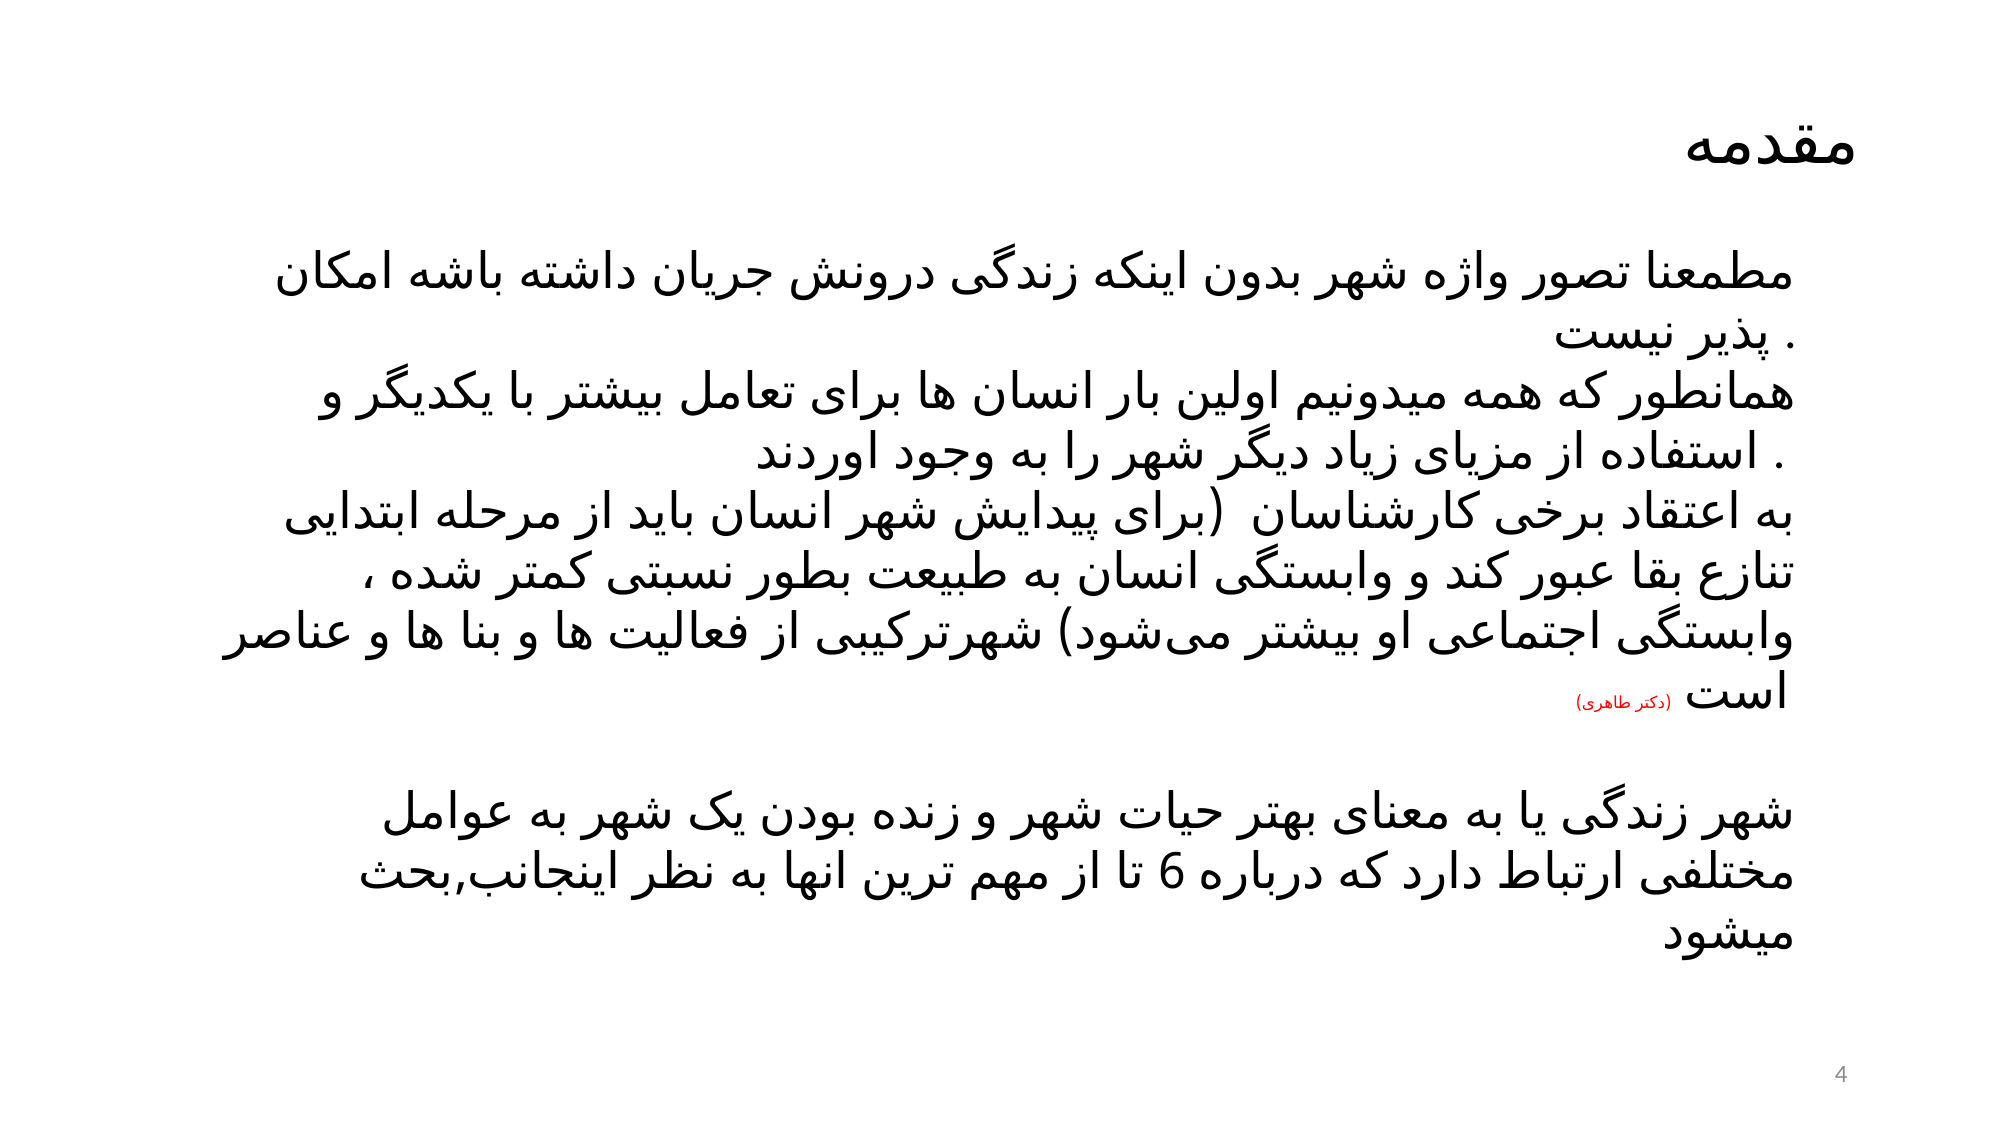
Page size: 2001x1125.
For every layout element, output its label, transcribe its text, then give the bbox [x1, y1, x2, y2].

text_box مطمعنا تصور واژه شهر بدون اینکه زندگی درونش جریان داشته باشه امکان پذیر نیست . همانطور که همه میدونیم اولین بار انسان ها برای تعامل بیشتر با یکدیگر و استفاده از مزیای زیاد دیگر شهر را به وجود اوردند . به اعتقاد برخی کارشناسان (برای پیدایش شهر انسان باید از مرحله ابتدایی تنازع بقا عبور کند و وابستگی انسان به طبیعت بطور نسبتی کمتر شده ، وابستگی اجتماعی او بیشتر می‌شود) شهرترکیبی از فعالیت ها و بنا ها و عناصر است (دکتر طاهری) شهر زندگی یا به معنای بهتر حیات شهر و زنده بودن یک شهر به عوامل مختلفی ارتباط دارد که درباره 6 تا از مهم ترین انها به نظر اینجانب,بحث میشود [208, 231, 1812, 967]
text_box مقدمه [1668, 89, 1897, 185]
slide_number 4 [1412, 1042, 1863, 1103]
